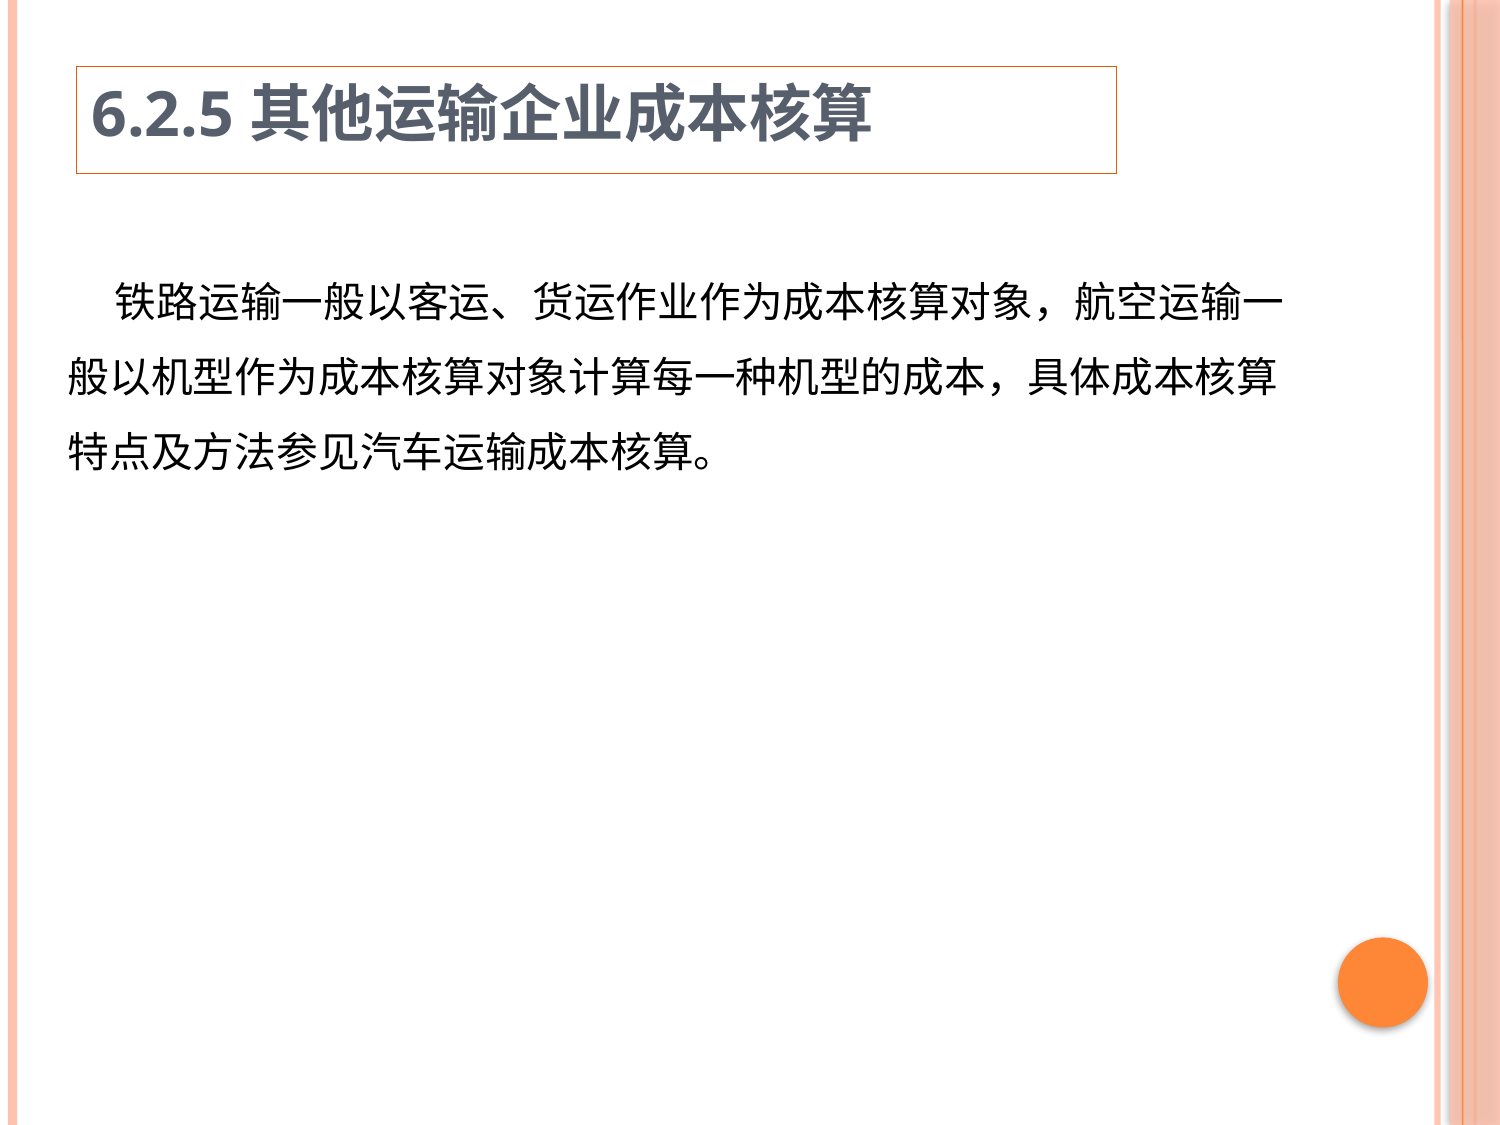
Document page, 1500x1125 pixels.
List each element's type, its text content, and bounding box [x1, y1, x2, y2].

text_box 6.2.5其他运输企业成本核算 [76, 66, 1117, 174]
text_box 铁路运输一般以客运、货运作业作为成本核算对象，航空运输一般以机型作为成本核算对象计算每一种机型的成本，具体成本核算特点及方法参见汽车运输成本核算。 [53, 243, 1329, 484]
